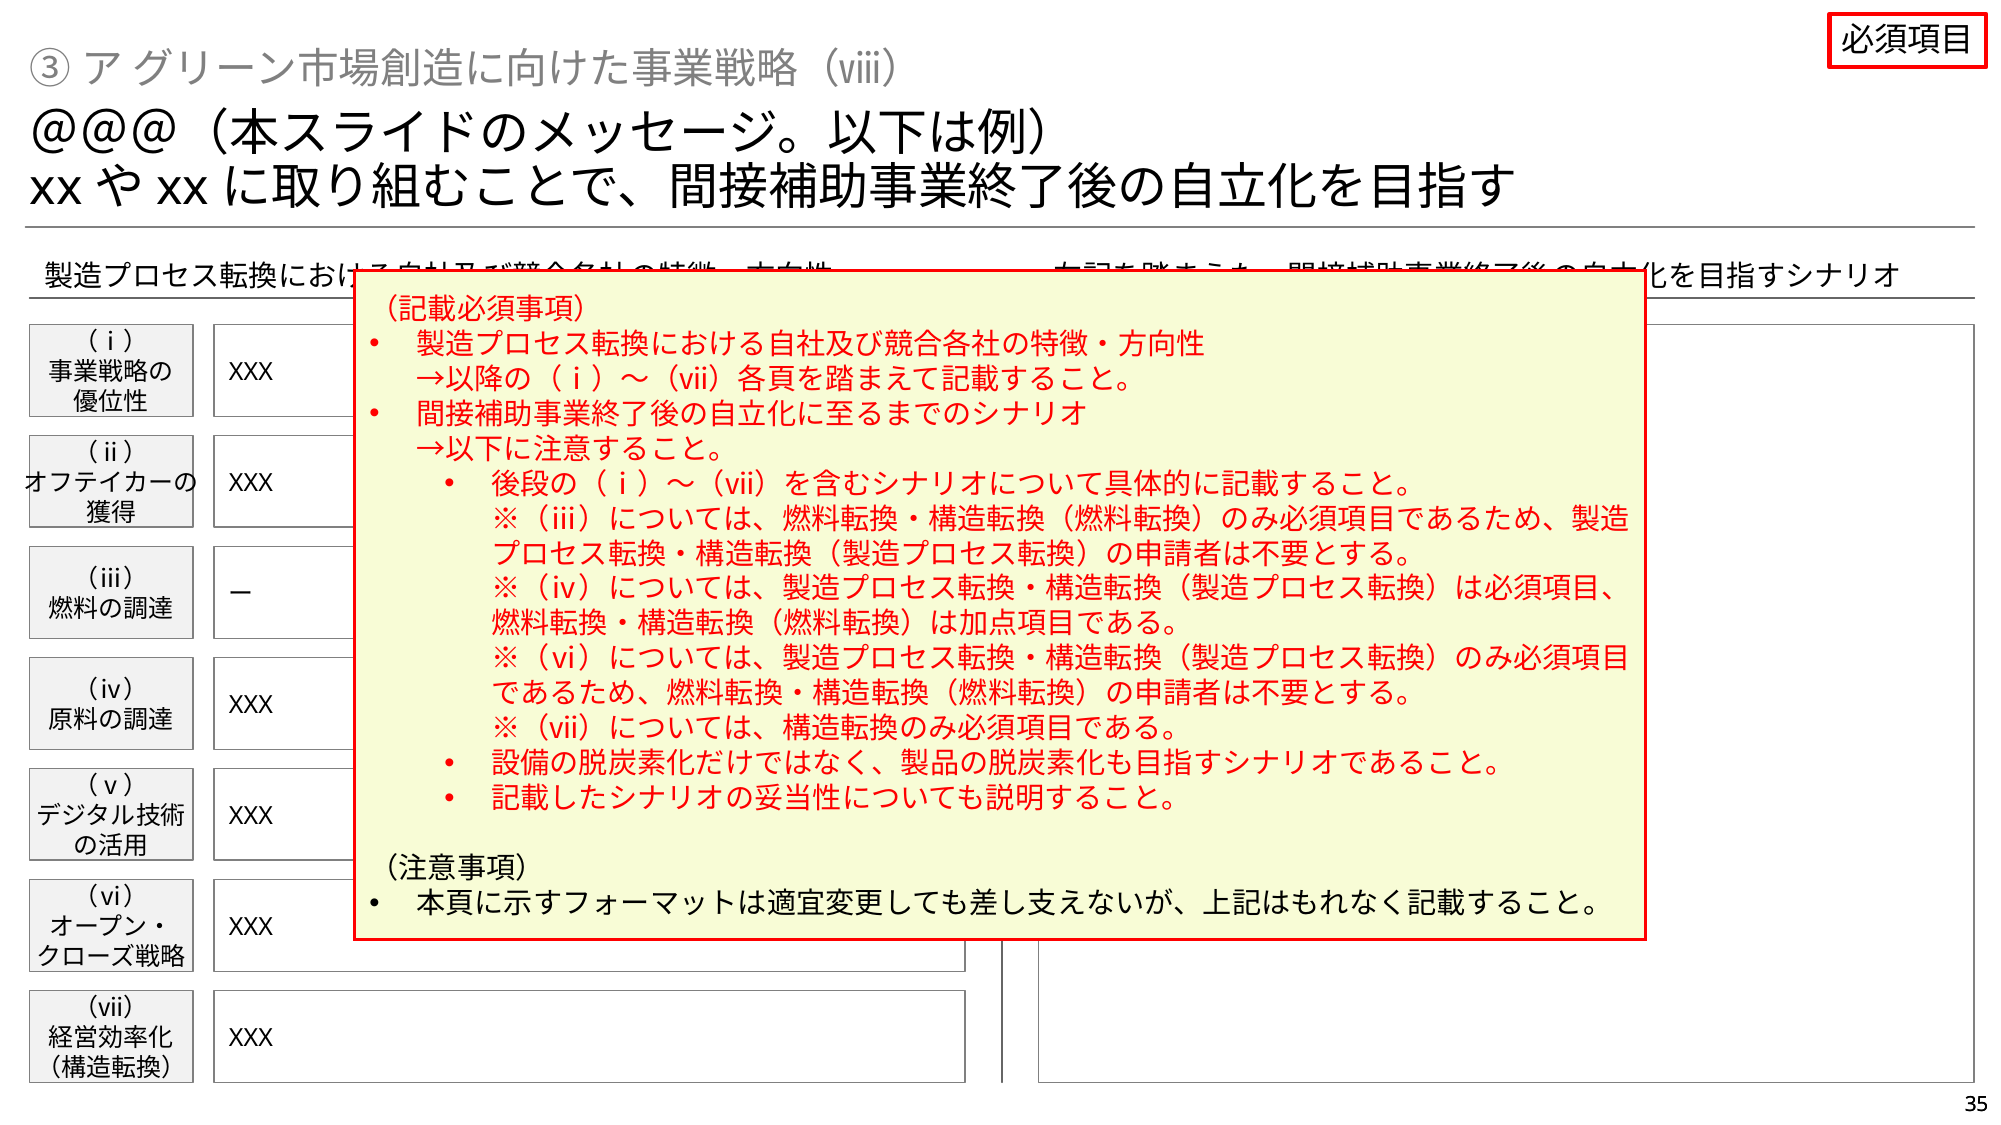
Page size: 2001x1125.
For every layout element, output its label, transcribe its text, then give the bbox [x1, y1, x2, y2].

text_box XXX [212, 989, 966, 1084]
text_box XXX [212, 656, 353, 751]
text_box ③ア グリーン市場創造に向けた事業戦略（ⅷ） [29, 47, 1802, 94]
text_box XXX [212, 878, 966, 973]
text_box （ⅲ） 燃料の調達 [28, 545, 194, 640]
text_box ＠＠＠（本スライドのメッセージ。以下は例） xxやxxに取り組むことで、間接補助事業終了後の自立化を目指す [29, 107, 1875, 216]
text_box XXX [212, 434, 353, 529]
text_box （ⅳ） 原料の調達 [28, 656, 194, 751]
text_box （記載必須事項） 製造プロセス転換における自社及び競合各社の特徴・方向性 →以降の（ⅰ）～（ⅶ）各頁を踏まえて記載すること。 間接補助事業終了後の自立化に至るまでのシナリオ →以下に注意すること。 後段の（ⅰ）～（ⅶ）を含むシナリオについて具体的に記載すること。 ※（ⅲ）については、燃料転換・構造転換（燃料転換）のみ必須項目であるため、製造プロセス転換・構造転換（製造プロセス転換）の申請者は不要とする。 ※（ⅳ）については、製造プロセス転換・構造転換（製造プロセス転換）は必須項目、燃料転換・構造転換（燃料転換）は加点項目である。 ※（ⅵ）については、製造プロセス転換・構造転換（製造プロセス転換）のみ必須項目であるため、燃料転換・構造転換（燃料転換）の申請者は不要とする。 ※（ⅶ）については、構造転換のみ必須項目である。 設備の脱炭素化だけではなく、製品の脱炭素化も目指すシナリオであること。 記載したシナリオの妥当性についても説明すること。 （注意事項） 本頁に示すフォーマットは適宜変更しても差し支えないが、上記はもれなく記載すること。 [353, 269, 1647, 941]
text_box XXX [1037, 323, 1976, 1084]
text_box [1038, 250, 1975, 299]
text_box ー [212, 545, 353, 640]
text_box （ⅱ） オフテイカーの 獲得 [28, 434, 194, 529]
text_box （ⅴ） デジタル技術 の活用 [28, 767, 194, 862]
text_box （ⅰ） 事業戦略の 優位性 [28, 323, 194, 418]
text_box XXX [212, 767, 353, 862]
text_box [28, 250, 966, 299]
text_box 必須項目 [1829, 13, 1986, 68]
text_box XXX [212, 323, 353, 418]
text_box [983, 698, 1021, 736]
text_box （ⅶ） 経営効率化 （構造転換） [28, 989, 194, 1084]
text_box （ⅵ） オープン・ クローズ戦略 [28, 878, 194, 973]
